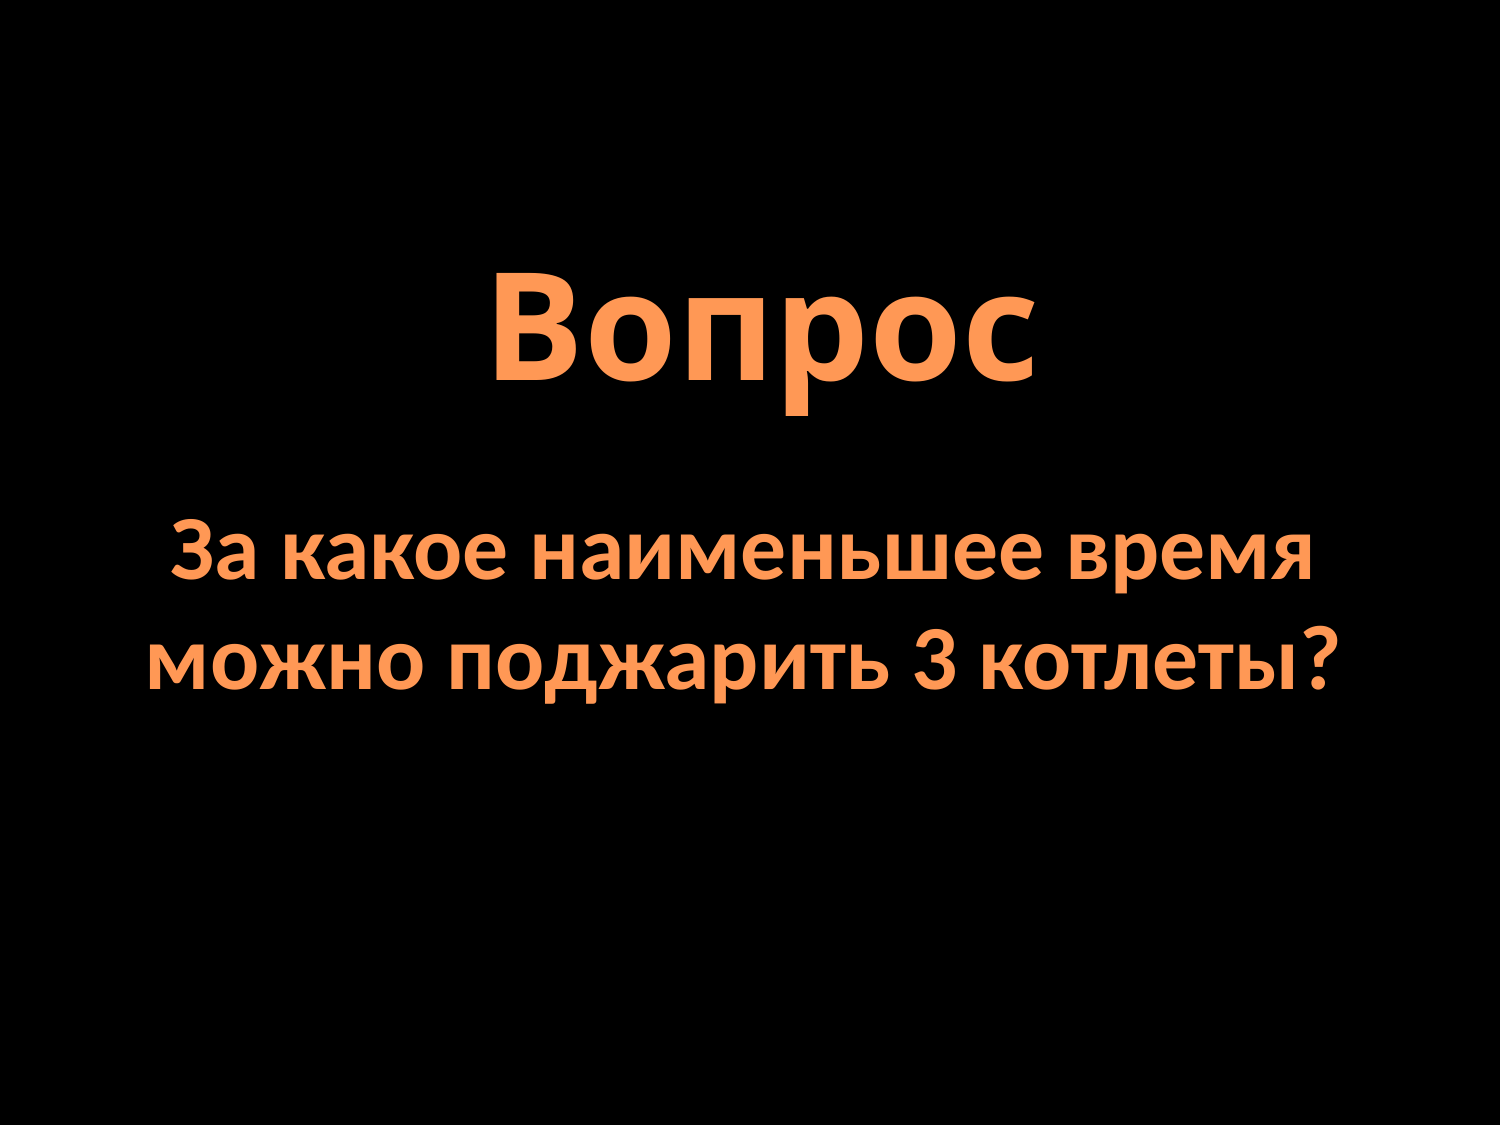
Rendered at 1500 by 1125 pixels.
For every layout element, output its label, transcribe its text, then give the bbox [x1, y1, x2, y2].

text_box Вопрос [128, 222, 1395, 418]
text_box За какое наименьшее время можно поджарить 3 котлеты? [93, 480, 1395, 716]
